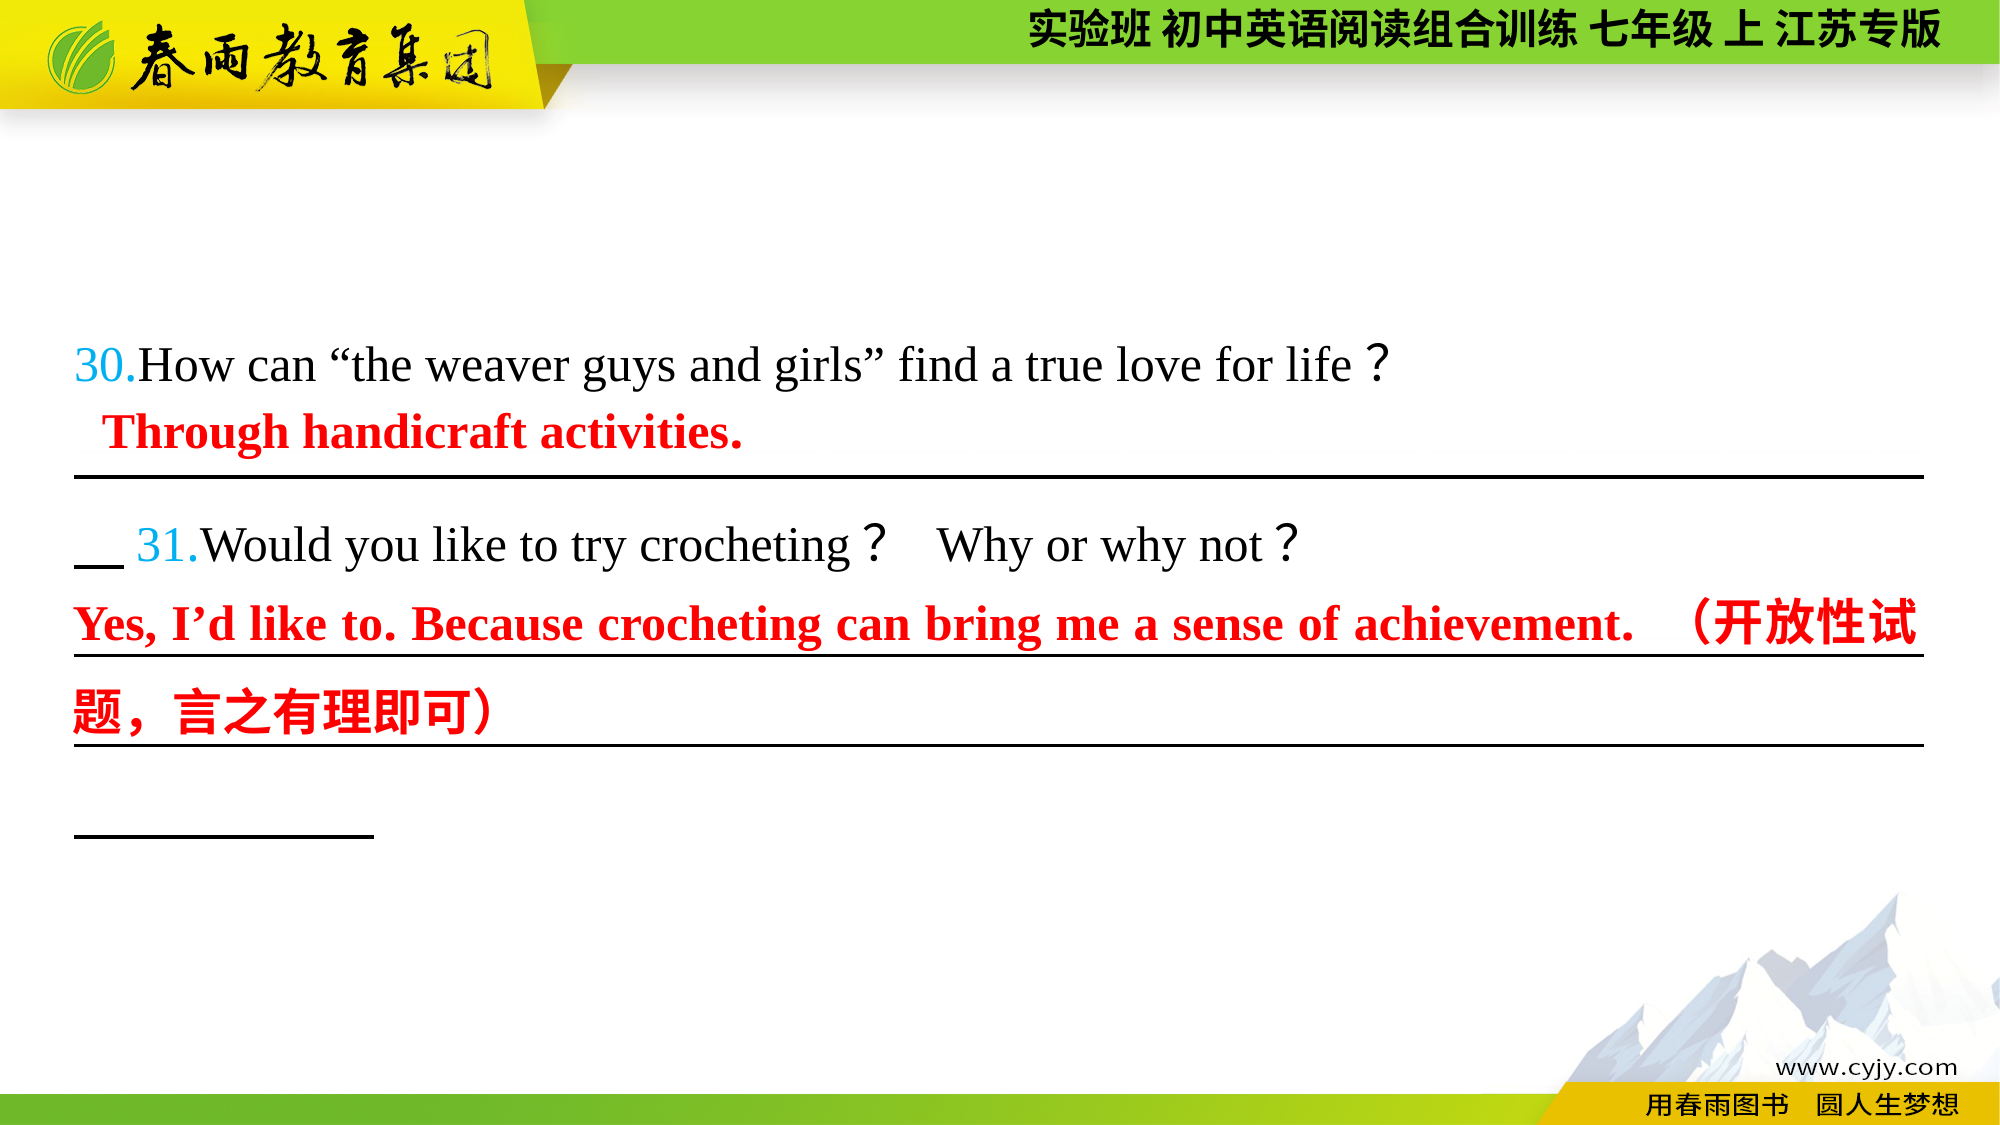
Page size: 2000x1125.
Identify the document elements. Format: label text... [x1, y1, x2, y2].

text_box Through handicraft activities. [87, 390, 759, 466]
picture [0, 0, 2000, 1125]
text_box Yes, I’d like to. Because crocheting can bring me a sense of achievement. （开放性试题，言之有理即可） [57, 552, 1933, 748]
list 30.How can “the weaver guys and girls” find a true love for life？ ————————————————————————————————————— 31.Would you like to try crocheting？ Why or why not？ ————————————————————————————————————— __________________________________________________________________________ [59, 293, 1944, 764]
